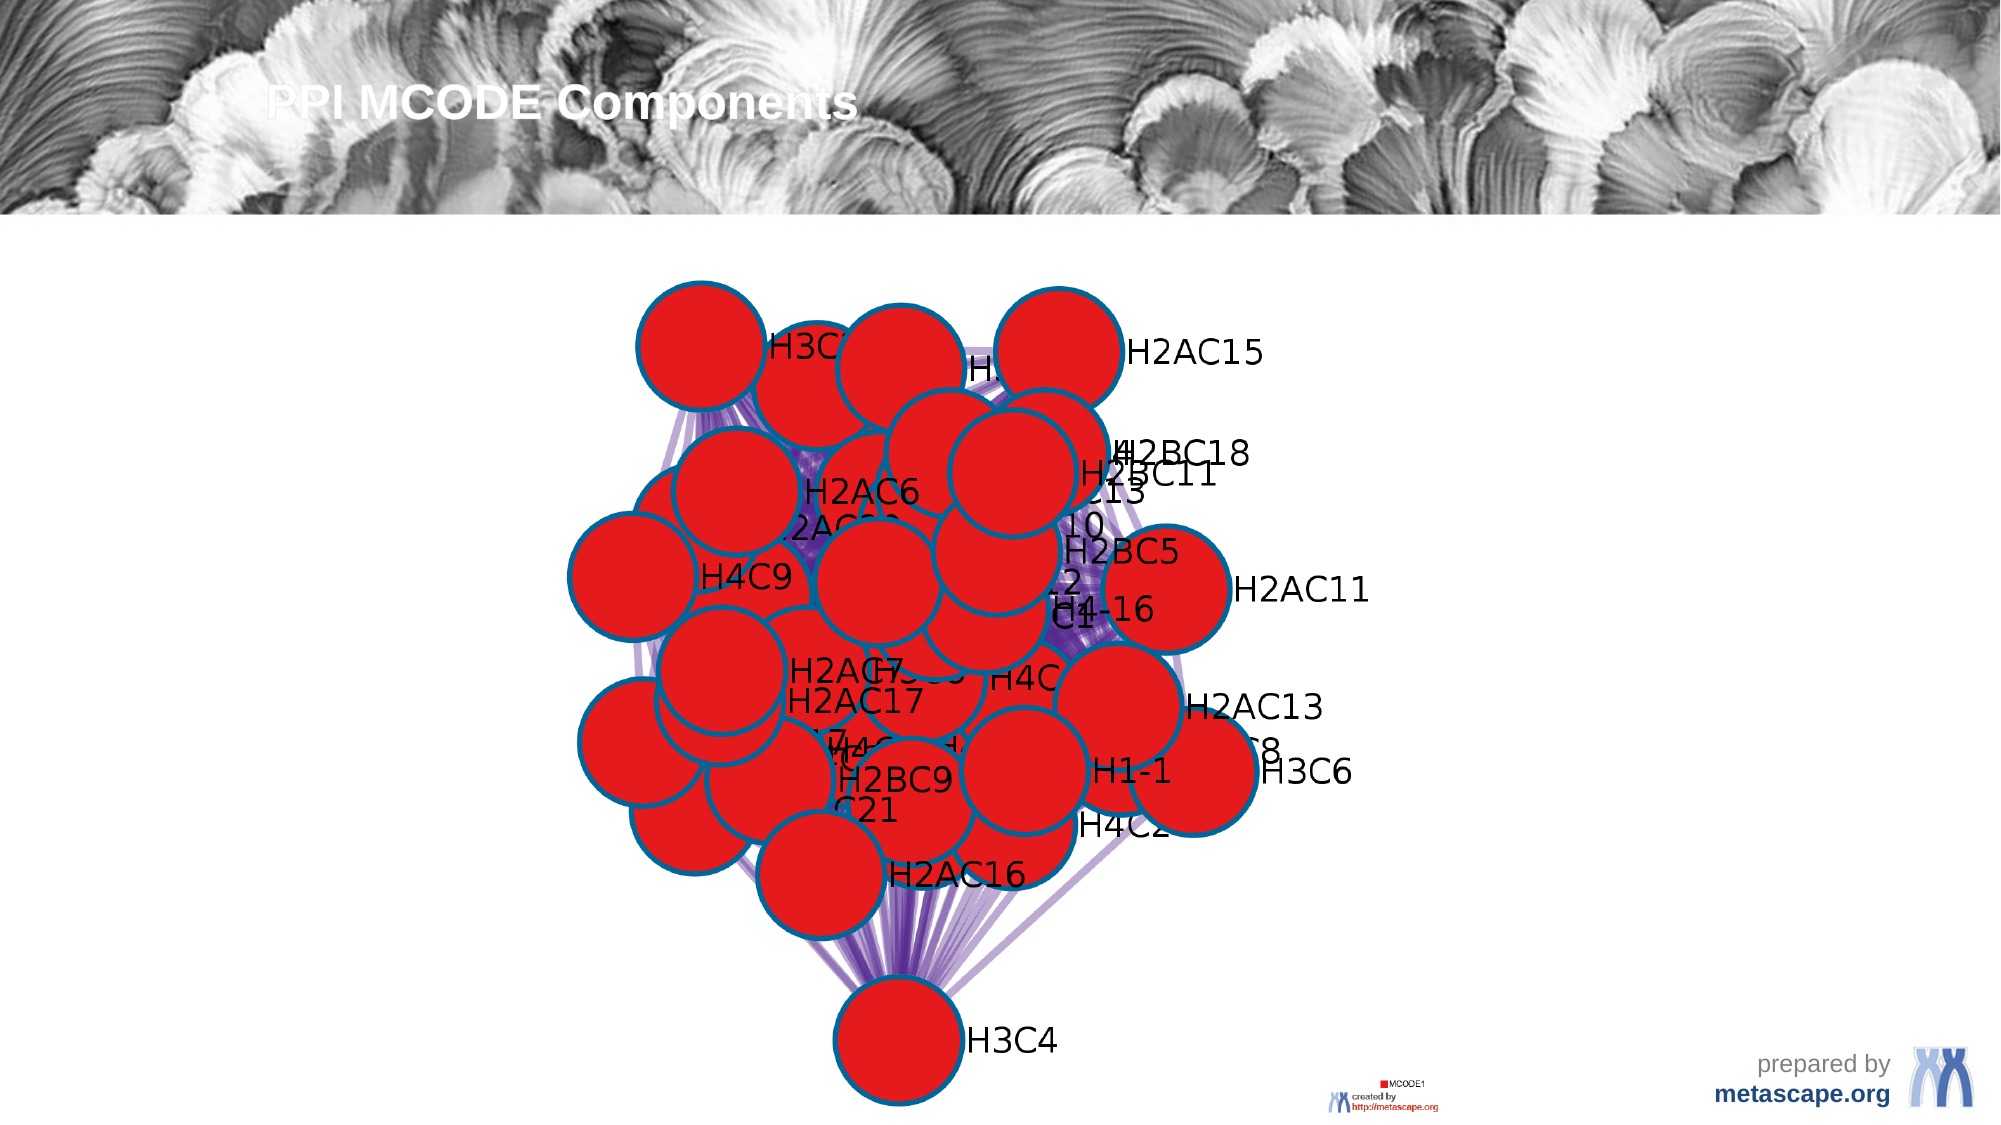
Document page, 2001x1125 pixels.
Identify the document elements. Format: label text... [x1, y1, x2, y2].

picture [0, 0, 2001, 1125]
title PPI MCODE Components [249, 61, 1600, 137]
